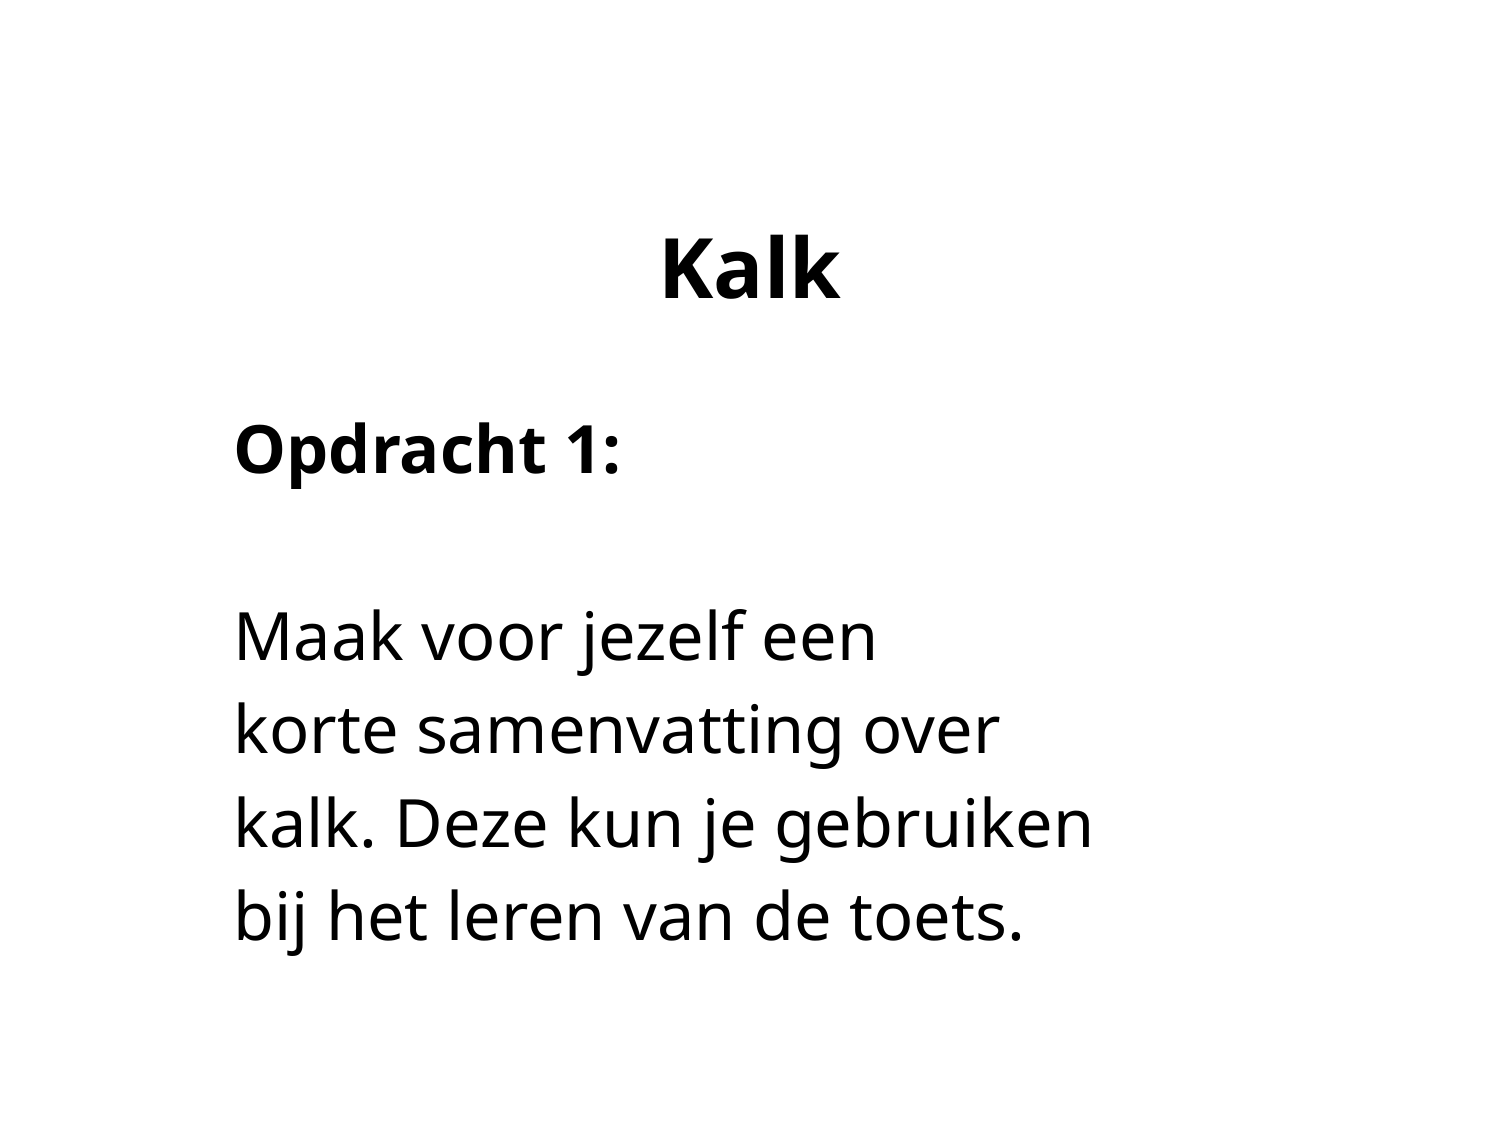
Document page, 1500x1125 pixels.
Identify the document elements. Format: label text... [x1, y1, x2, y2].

list Opdracht 1: Maak voor jezelf een korte samenvatting over kalk. Deze kun je gebruiken bij het leren van de toets. [218, 399, 1364, 716]
title Kalk [283, 184, 1217, 347]
